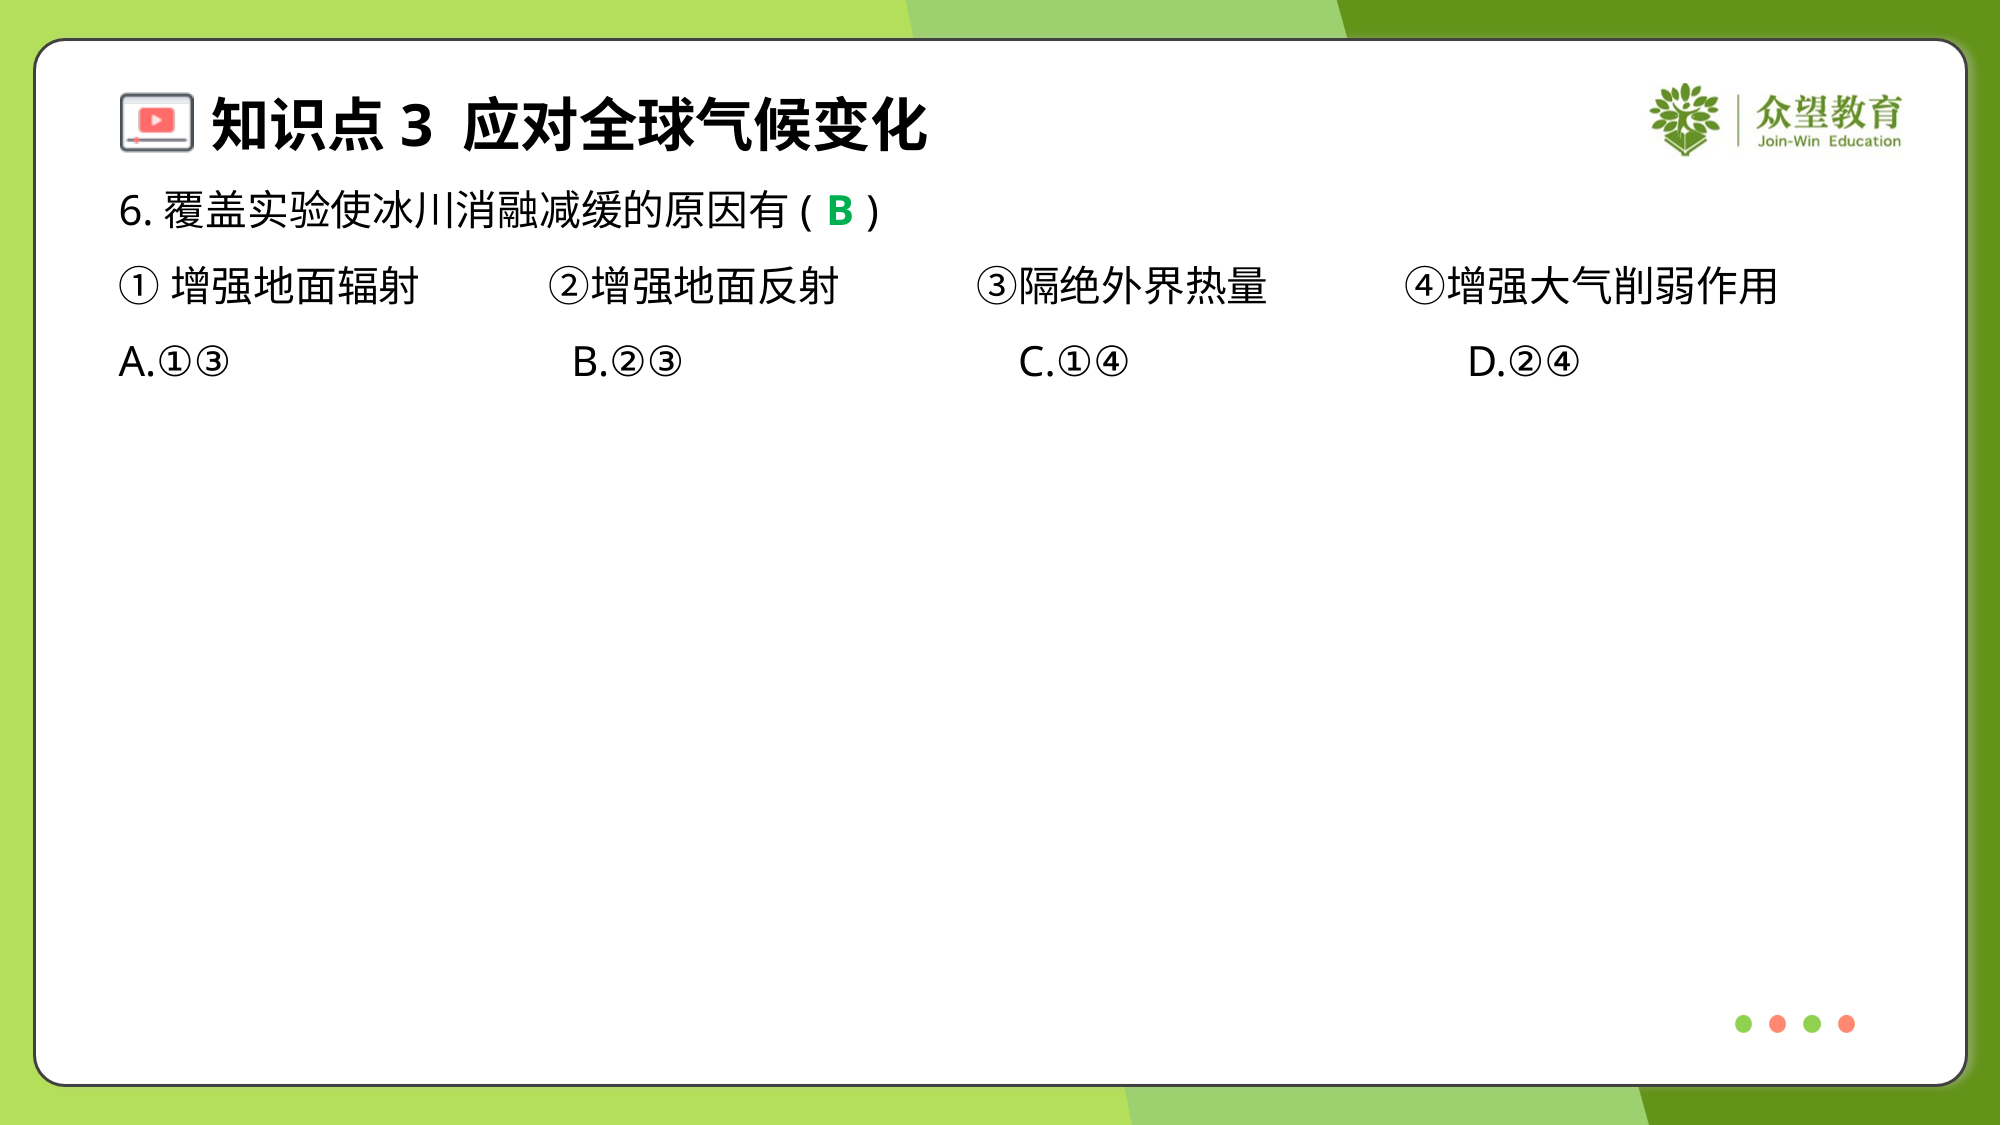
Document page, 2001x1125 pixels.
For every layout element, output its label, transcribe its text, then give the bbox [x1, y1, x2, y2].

picture [0, 0, 2000, 1125]
text_box B [810, 158, 870, 226]
text_box 6.覆盖实验使冰川消融减缓的原因有( ) [118, 158, 810, 226]
text_box 6.覆盖实验使冰川消融减缓的原因有( ) [870, 158, 1883, 226]
text_box A.①③ B.②③ C.①④ D.②④ [118, 309, 1883, 377]
text_box ①增强地面辐射 ②增强地面反射 ③隔绝外界热量 ④增强大气削弱作用 [118, 234, 1883, 302]
